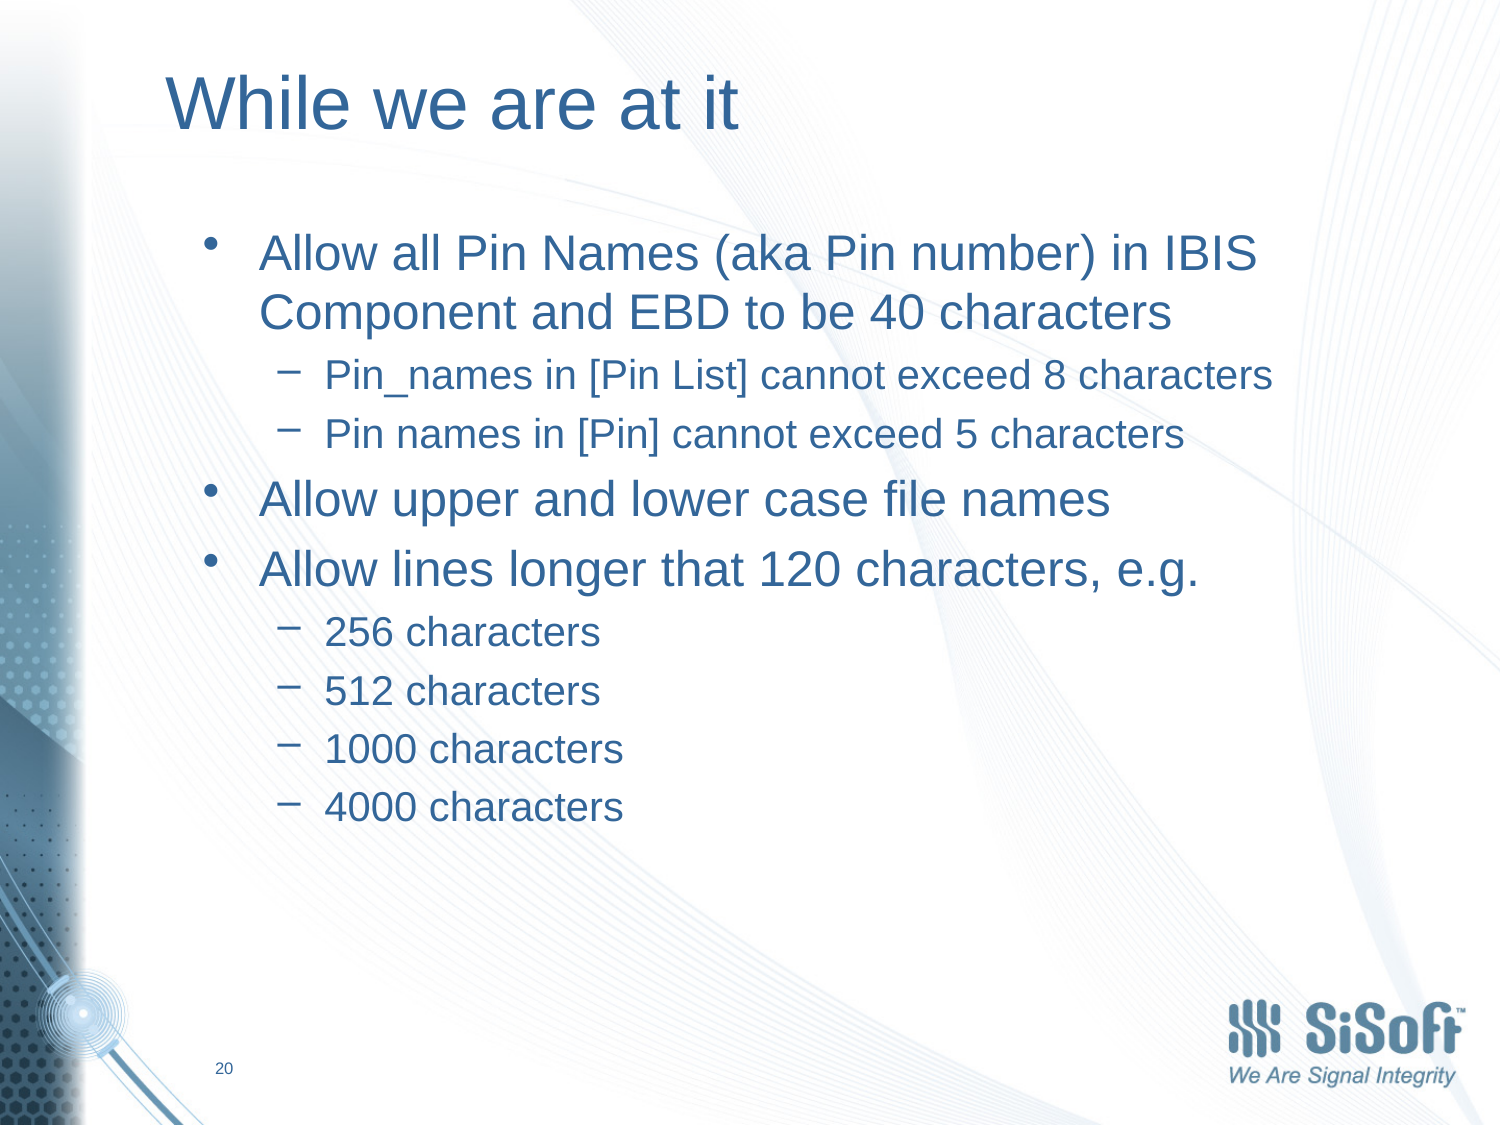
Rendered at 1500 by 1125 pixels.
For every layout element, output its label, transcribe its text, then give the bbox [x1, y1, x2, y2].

title While we are at it [150, 24, 1300, 175]
list Allow all Pin Names (aka Pin number) in IBIS Component and EBD to be 40 characters Pin_names in [Pin List] cannot exceed 8 characters Pin names in [Pin] cannot exceed 5 characters Allow upper and lower case file names Allow lines longer that 120 characters, e.g. 256 characters 512 characters 1000 characters 4000 characters [187, 212, 1363, 963]
picture [0, 0, 1500, 1125]
footer 20 [200, 1050, 975, 1104]
